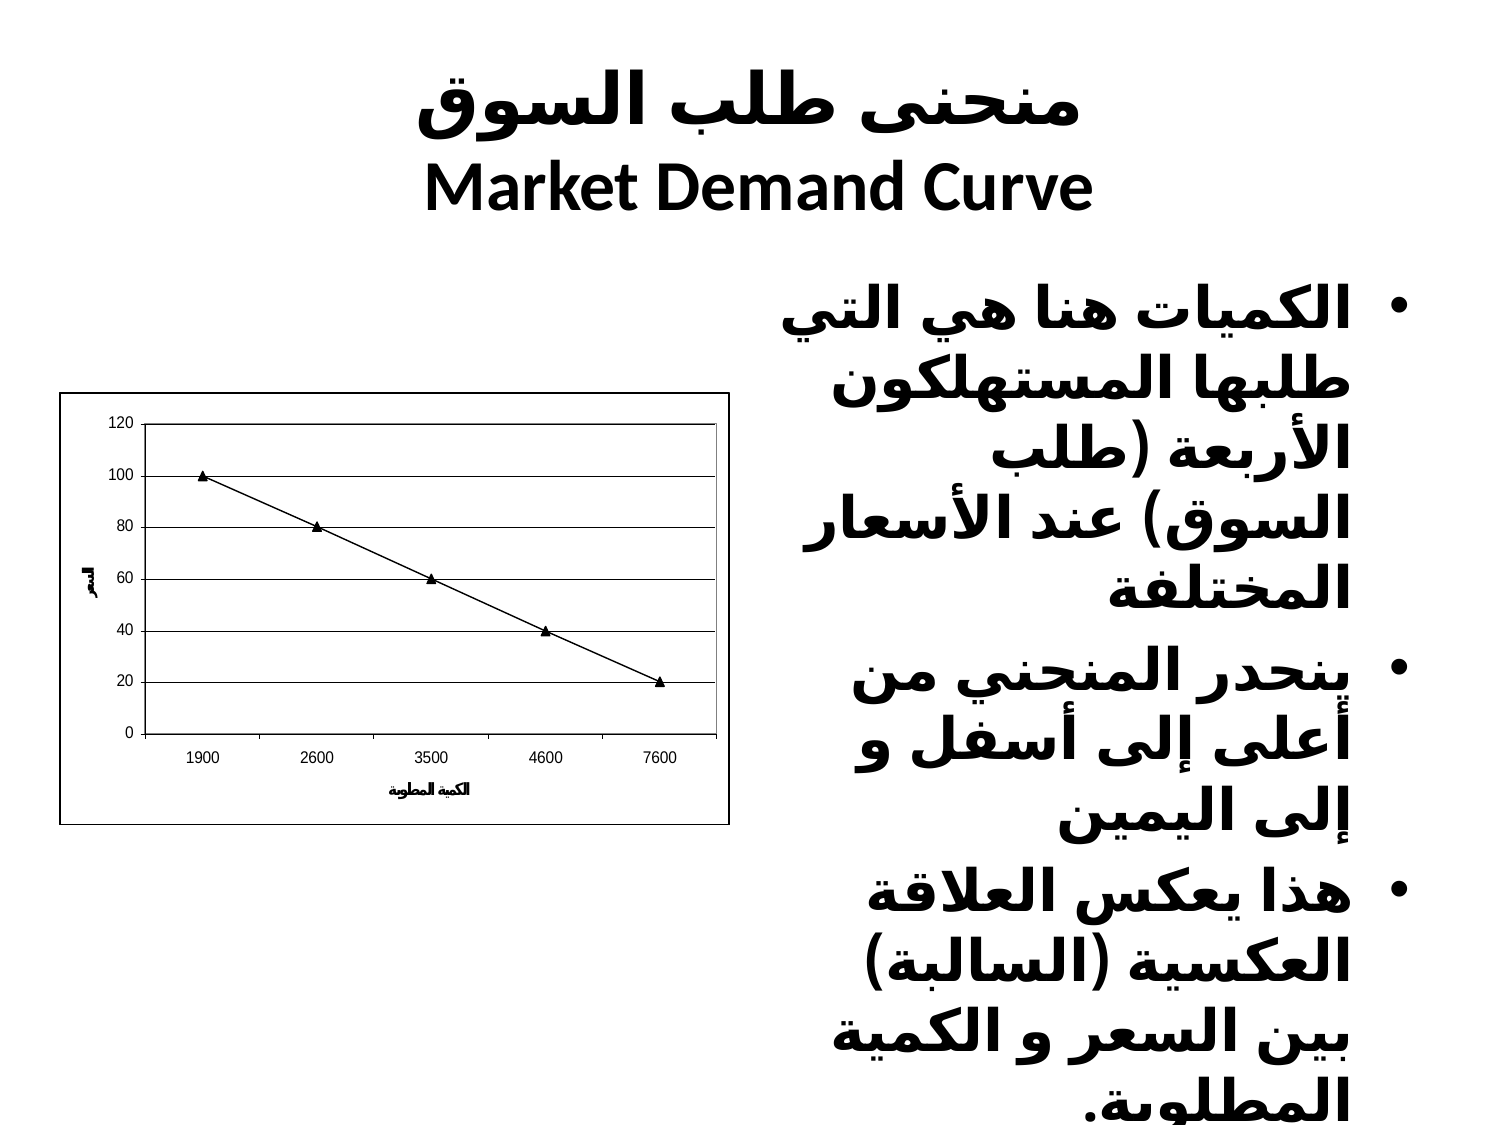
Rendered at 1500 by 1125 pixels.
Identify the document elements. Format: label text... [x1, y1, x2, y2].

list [52, 385, 738, 833]
title منحنى طلب السوق Market Demand Curve [75, 45, 1425, 233]
list الكميات هنا هي التي طلبها المستهلكون الأربعة (طلب السوق) عند الأسعار المختلفة ينحدر المنحني من أعلى إلى أسفل و إلى اليمين هذا يعكس العلاقة العكسية (السالبة) بين السعر و الكمية المطلوبة. هذه العلاقة تشكل قانون الطلب [762, 262, 1425, 1005]
